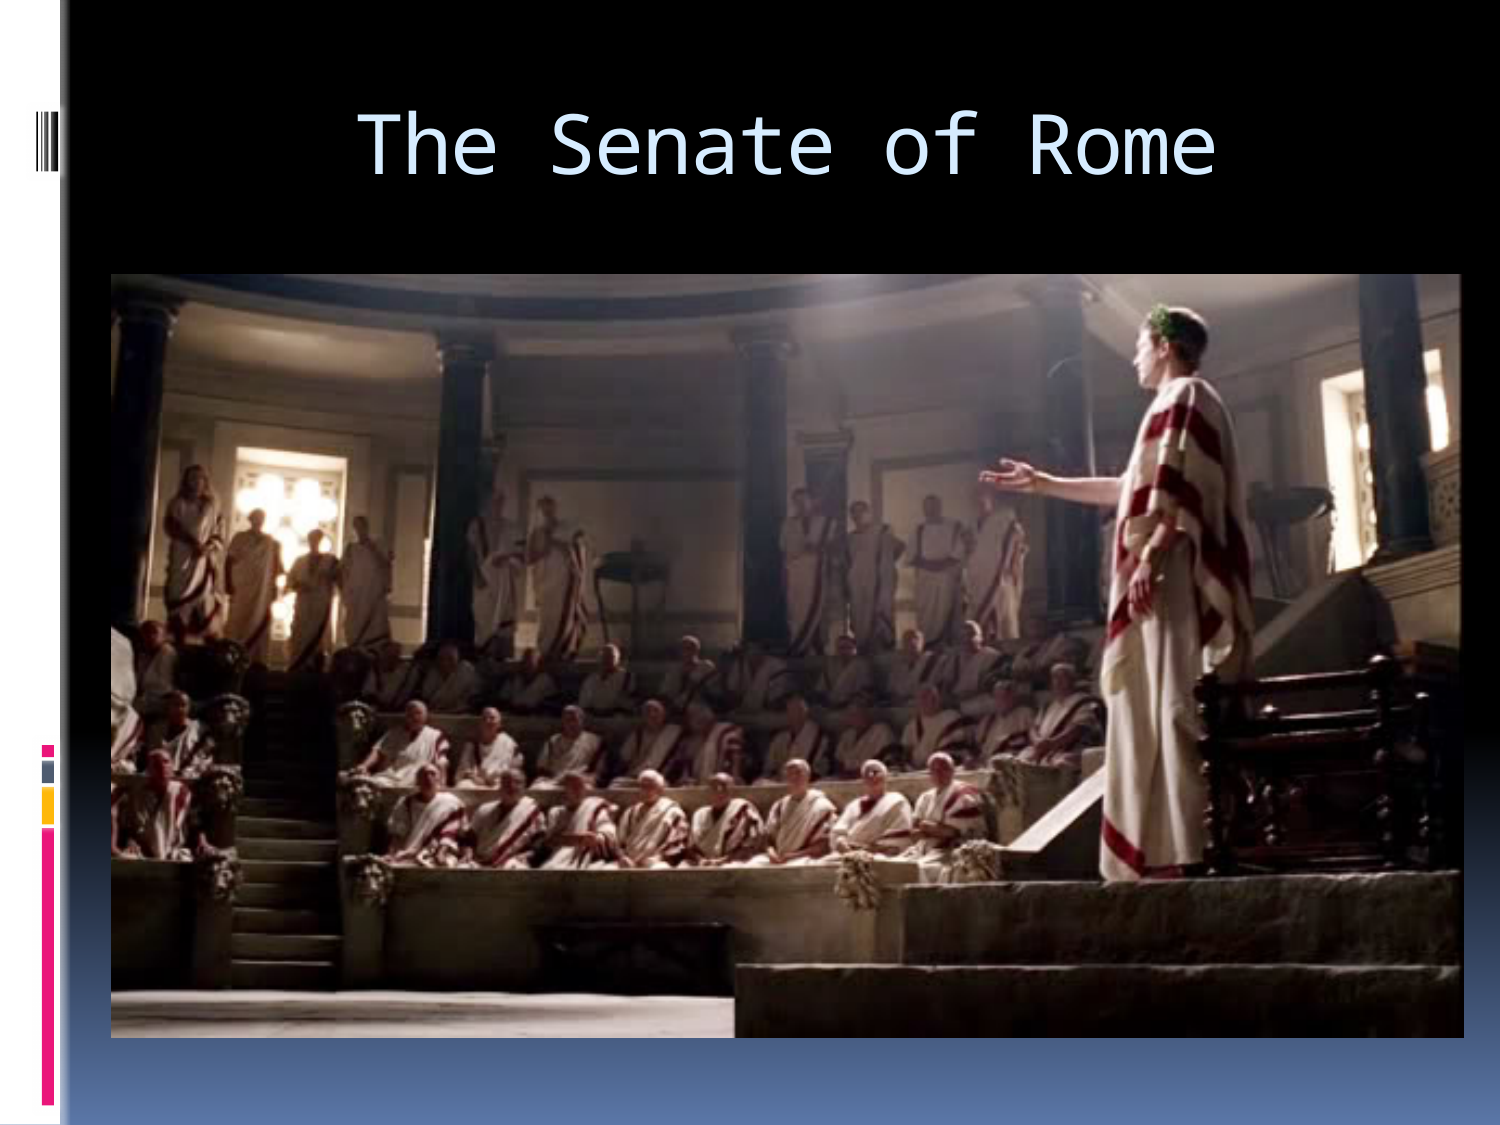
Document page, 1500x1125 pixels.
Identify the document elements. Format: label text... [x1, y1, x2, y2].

title The Senate of Rome [150, 83, 1425, 234]
picture [111, 274, 1464, 1038]
